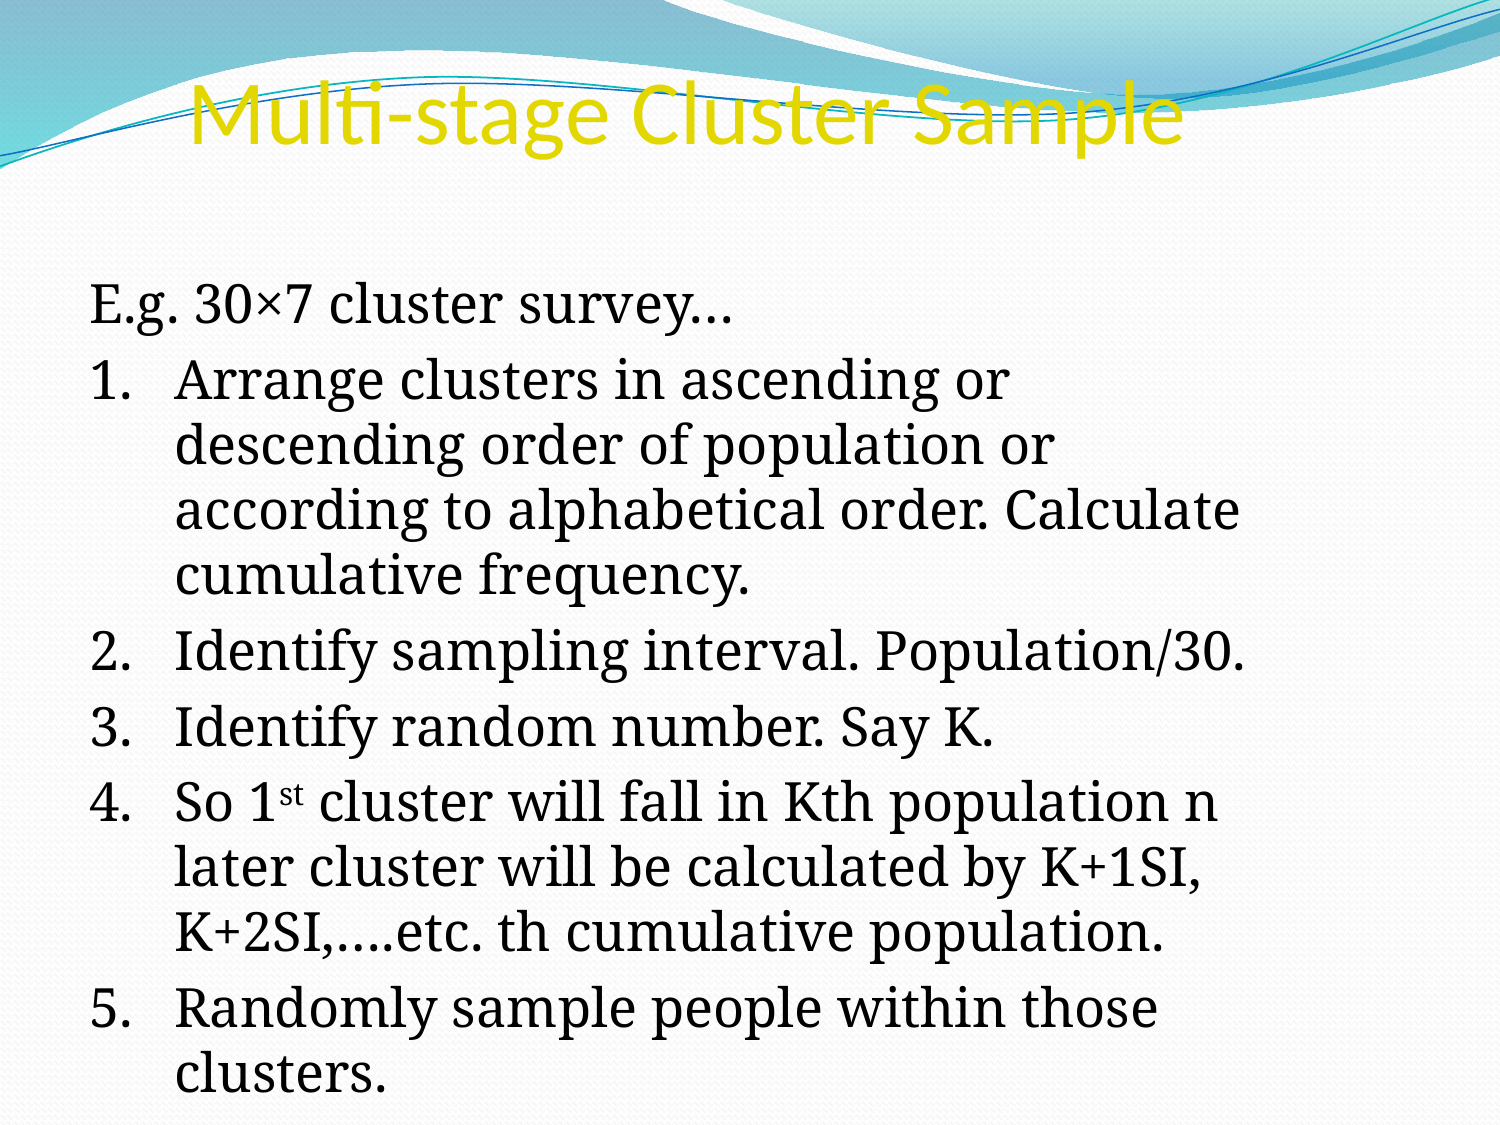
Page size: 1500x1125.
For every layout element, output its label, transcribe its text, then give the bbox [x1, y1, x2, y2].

text_box Multi-stage Cluster Sample [75, 45, 1300, 233]
text_box E.g. 30×7 cluster survey… Arrange clusters in ascending or descending order of population or according to alphabetical order. Calculate cumulative frequency. Identify sampling interval. Population/30. Identify random number. Say K. So 1st cluster will fall in Kth population n later cluster will be calculated by K+1SI, K+2SI,….etc. th cumulative population. Randomly sample people within those clusters. [75, 262, 1300, 1062]
